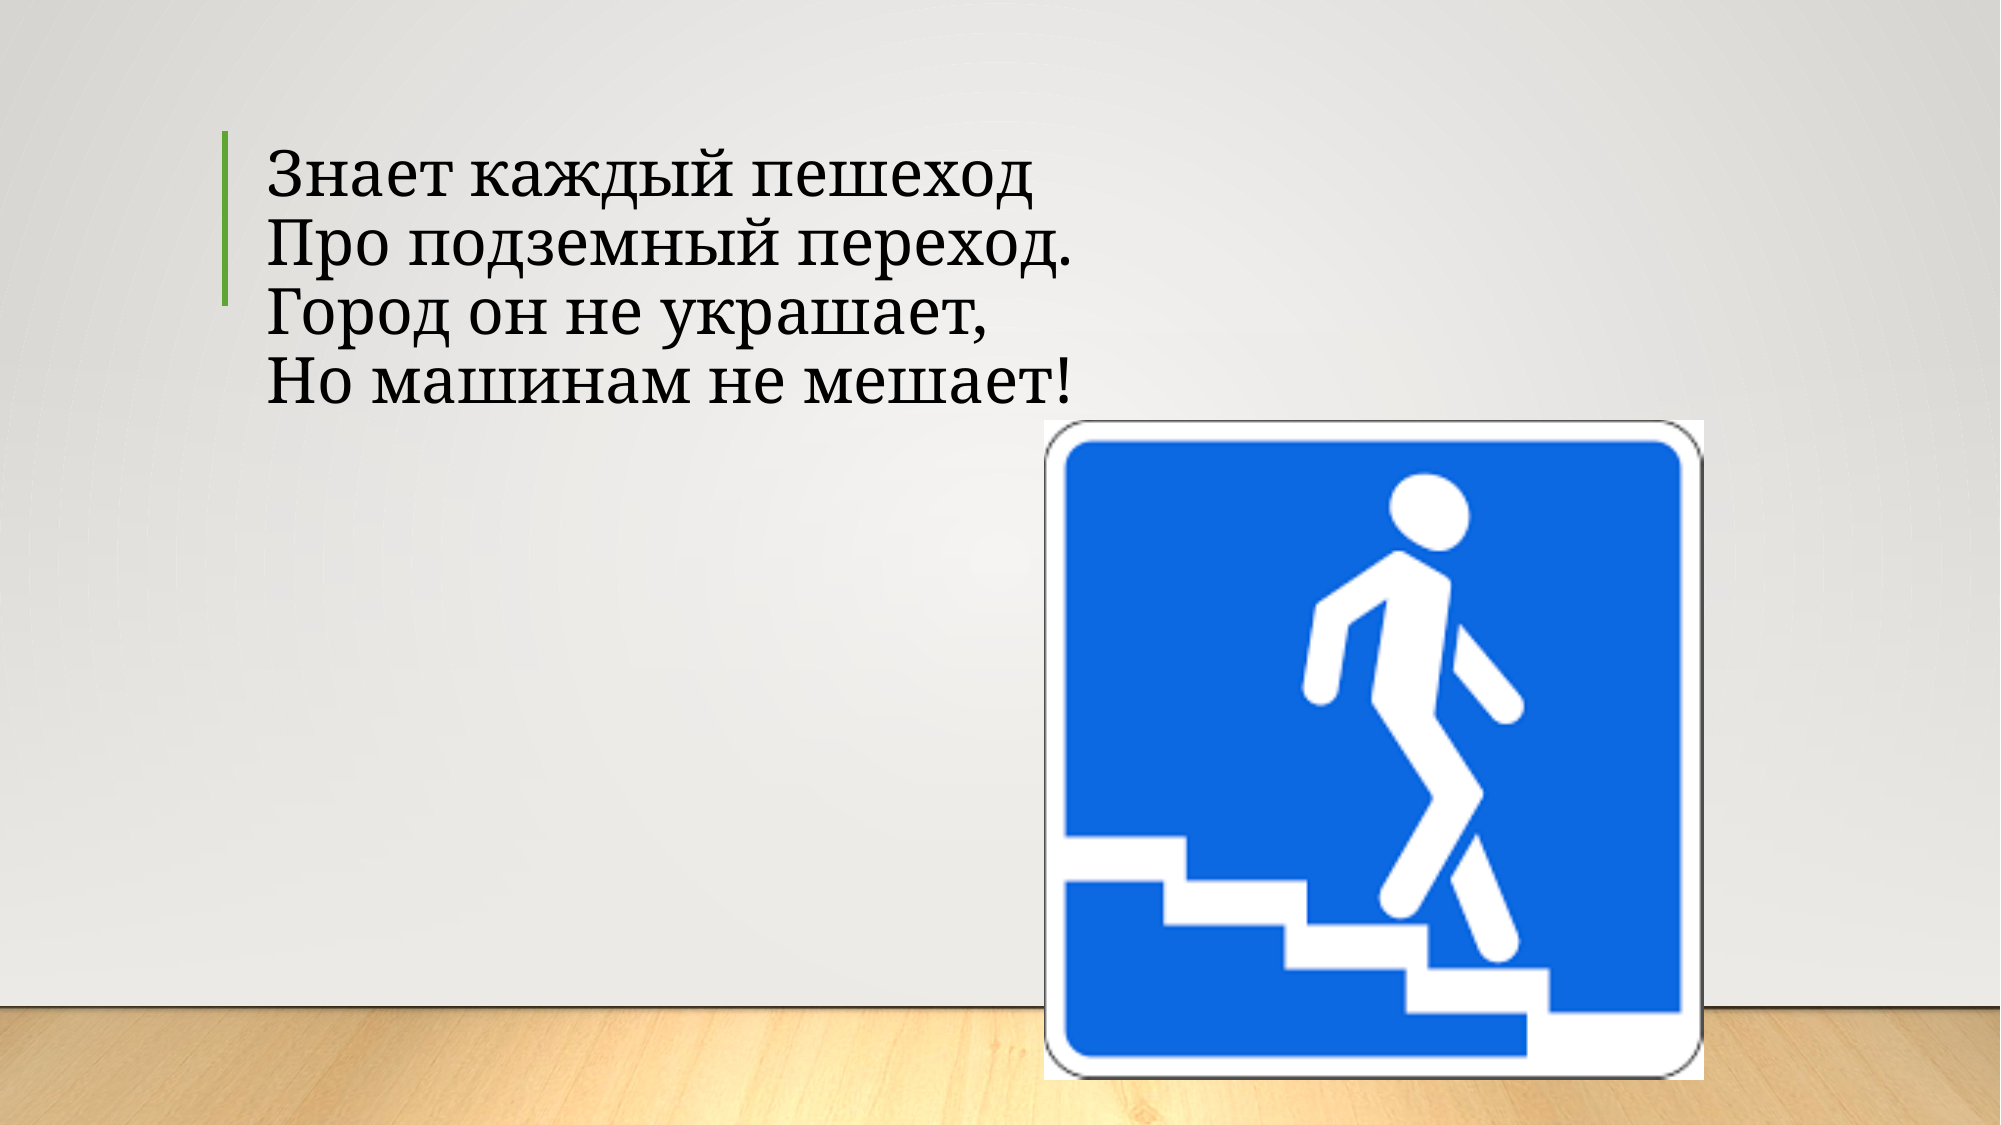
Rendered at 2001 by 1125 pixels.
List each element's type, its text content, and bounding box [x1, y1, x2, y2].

picture [0, 420, 2000, 1125]
title Знает каждый пешеход Про подземный переход. Город он не украшает, Но машинам не мешает! [251, 131, 1815, 502]
